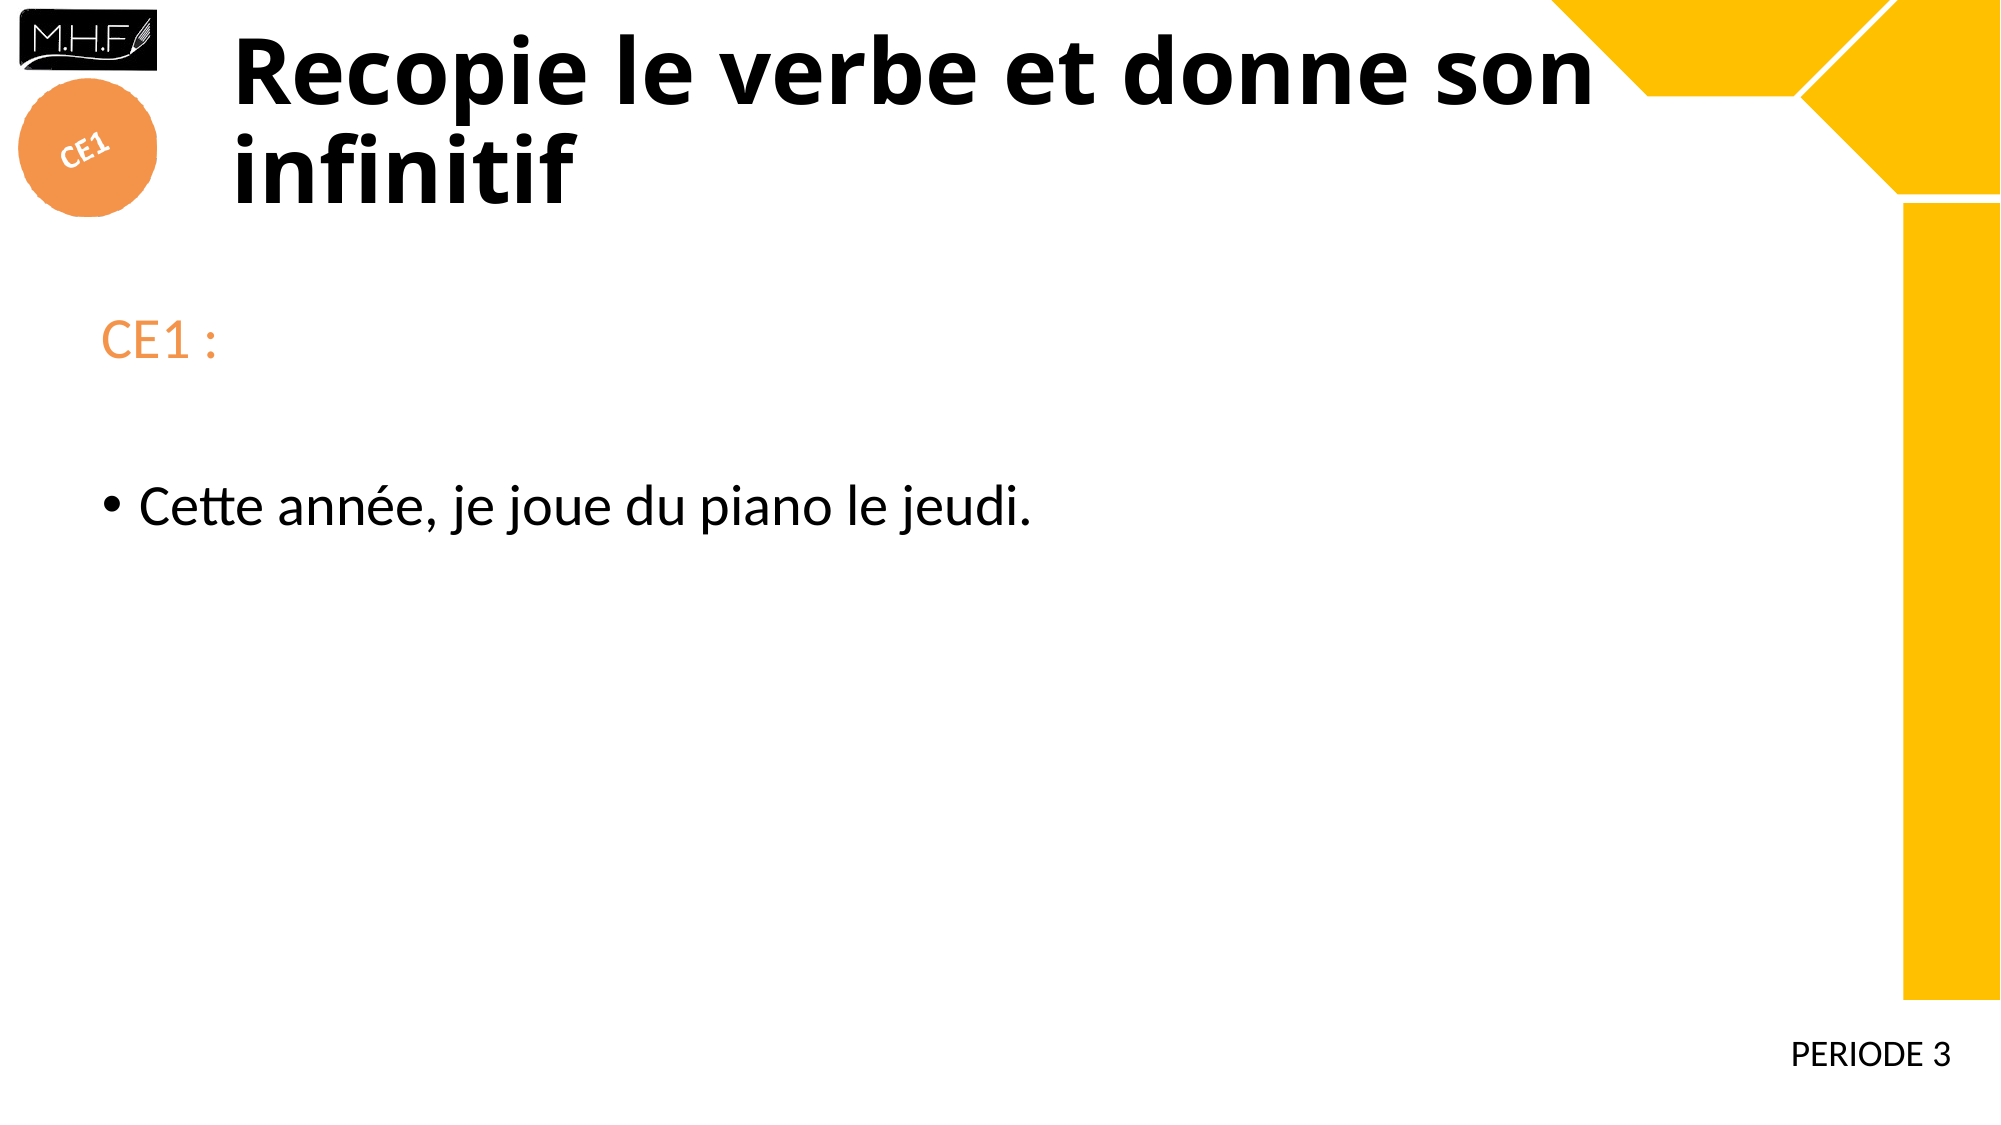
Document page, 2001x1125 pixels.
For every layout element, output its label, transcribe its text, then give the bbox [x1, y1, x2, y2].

picture [16, 7, 157, 74]
title Recopie le verbe et donne son infinitif [216, 15, 1763, 233]
picture [18, 78, 157, 218]
text_box [1799, 0, 2000, 196]
text_box PERIODE 3 [1362, 1021, 1967, 1125]
list CE1 : Cette année, je joue du piano le jeudi. [86, 300, 1208, 1015]
text_box [1549, 0, 1892, 98]
text_box [1902, 202, 2000, 1001]
